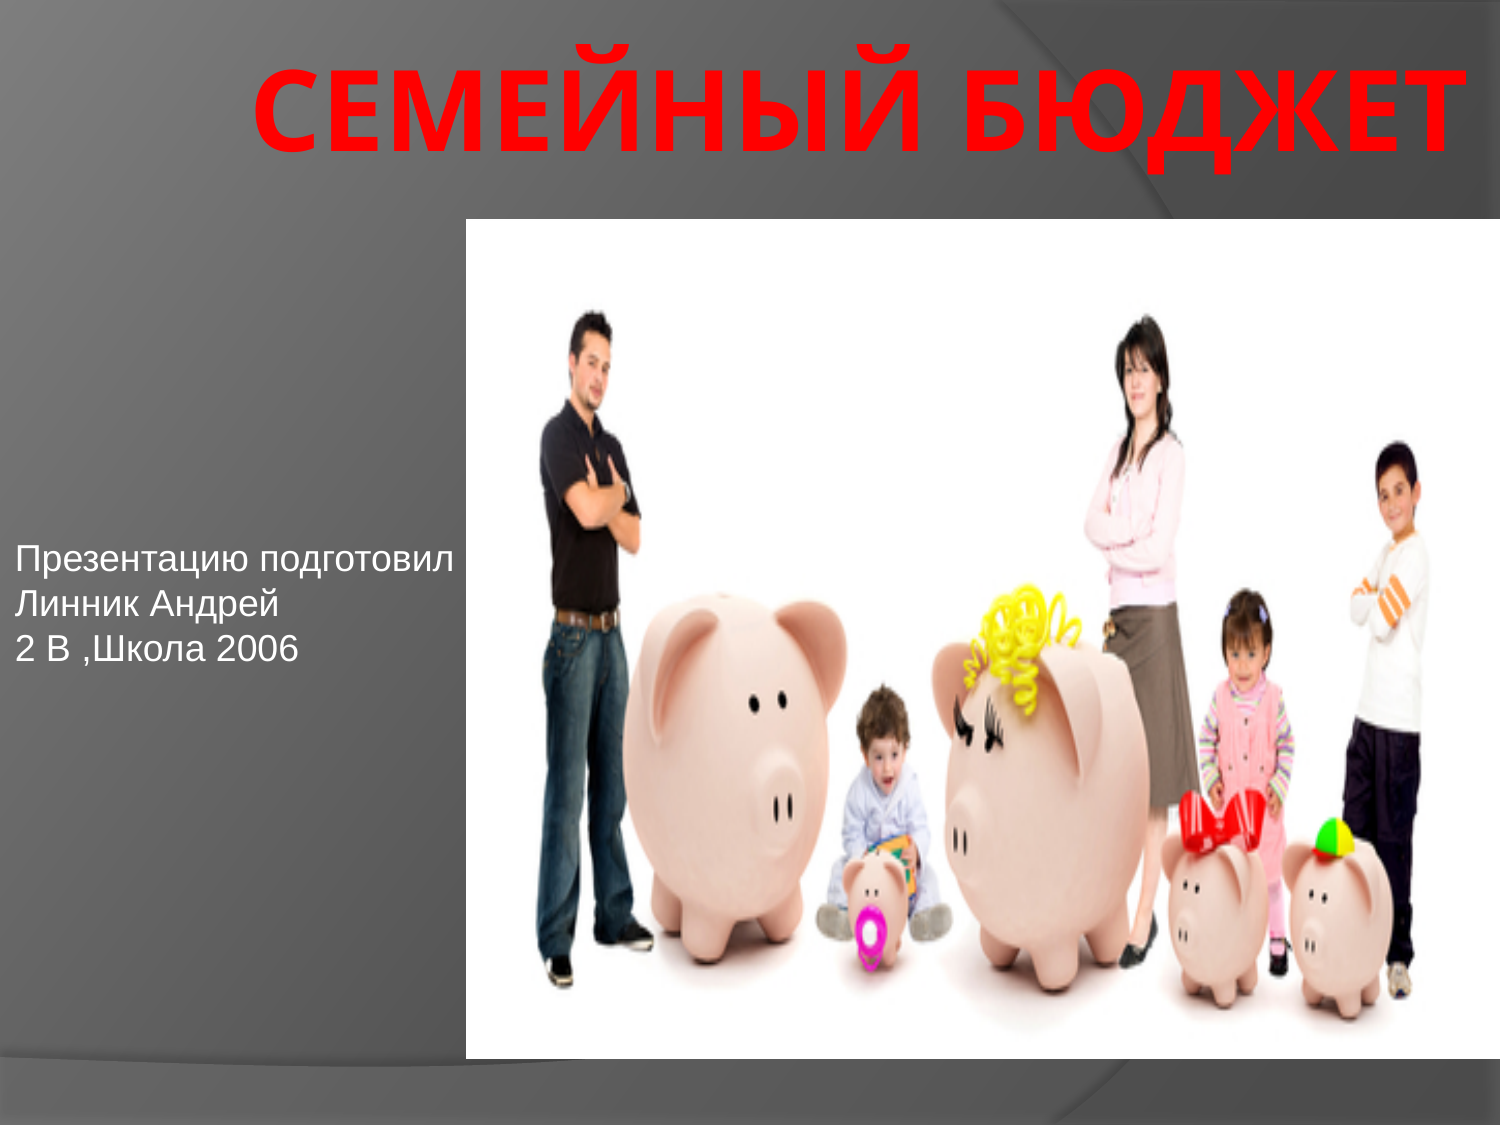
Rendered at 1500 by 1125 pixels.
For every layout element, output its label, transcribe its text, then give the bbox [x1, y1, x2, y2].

title Семейный бюджет [0, 30, 1477, 273]
text_box Презентацию подготовил Линник Андрей 2 В ,Школа 2006 [0, 527, 456, 677]
picture [466, 219, 1500, 1059]
